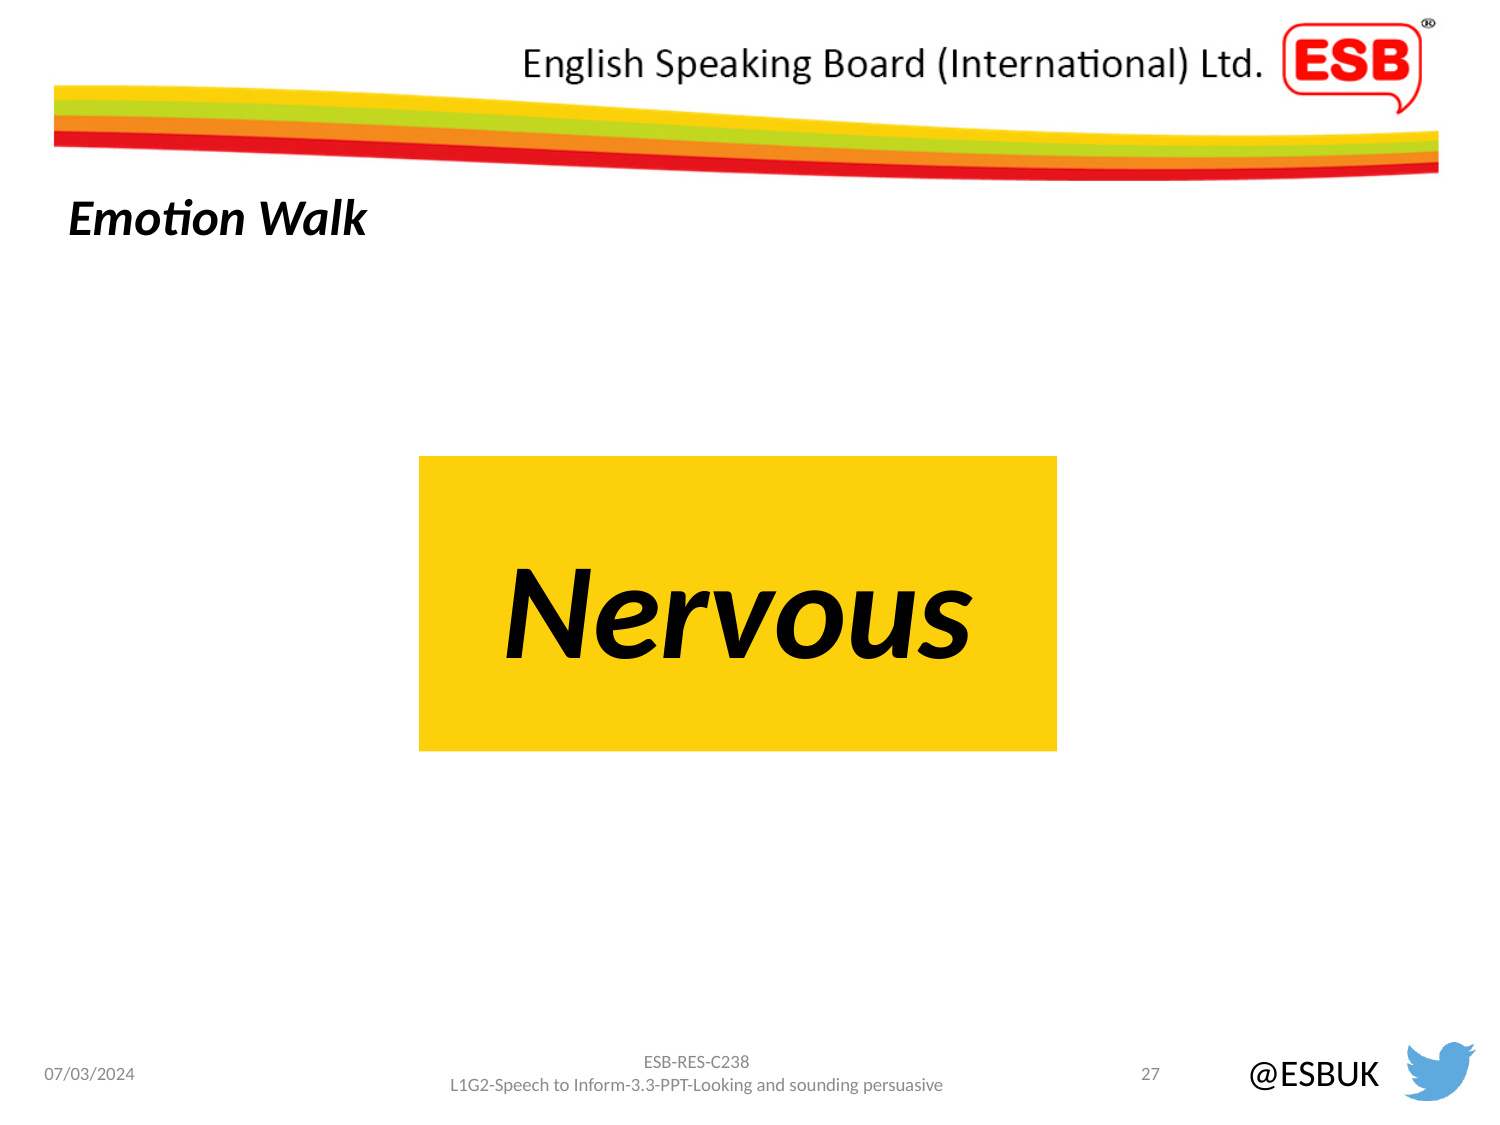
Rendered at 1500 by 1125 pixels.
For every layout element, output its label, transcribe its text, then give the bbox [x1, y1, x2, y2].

picture [0, 0, 1500, 189]
text_box Nervous [418, 455, 1058, 753]
picture [1404, 1042, 1476, 1101]
slide_number 27 [930, 1042, 1176, 1103]
title Emotion Walk [53, 183, 1347, 255]
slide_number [29, 1042, 367, 1103]
footer ESB-RES-C238 L1G2-Speech to Inform-3.3-PPT-Looking and sounding persuasive [395, 1042, 930, 1103]
